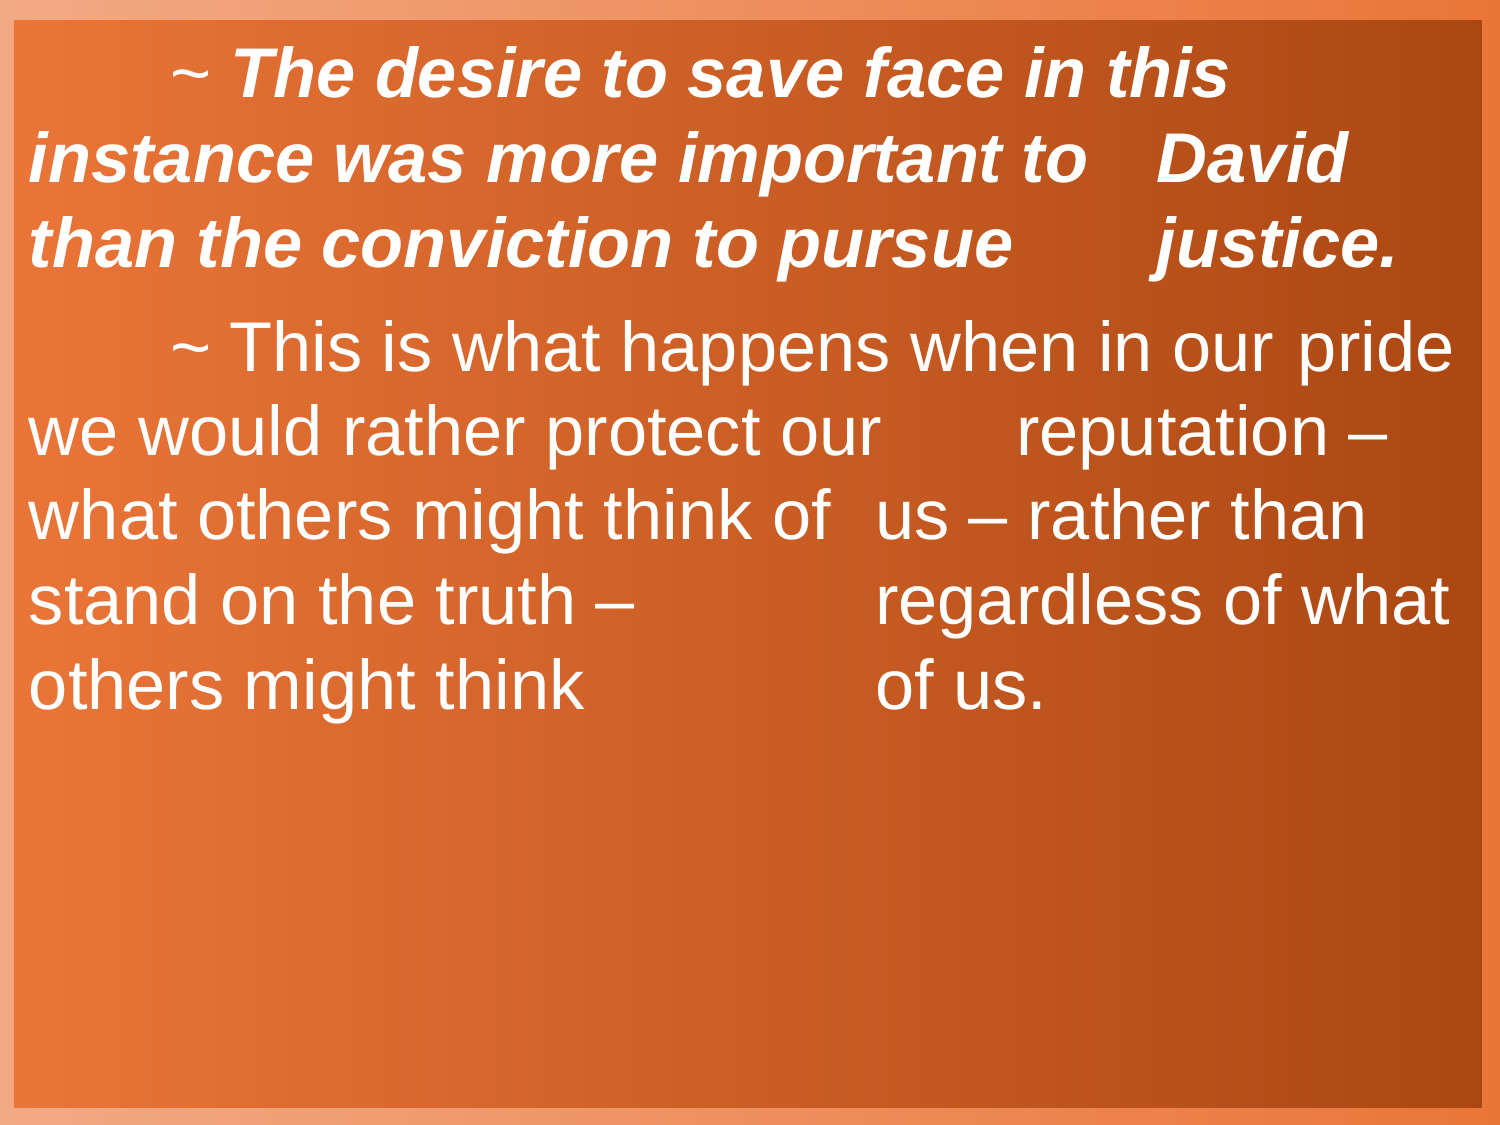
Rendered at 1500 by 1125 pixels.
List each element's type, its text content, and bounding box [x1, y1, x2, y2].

subtitle ~ The desire to save face in this instance was more important to David than the conviction to pursue justice. ~ This is what happens when in our pride we would rather protect our reputation – what others might think of us – rather than stand on the truth – regardless of what others might think of us. [13, 20, 1482, 1108]
